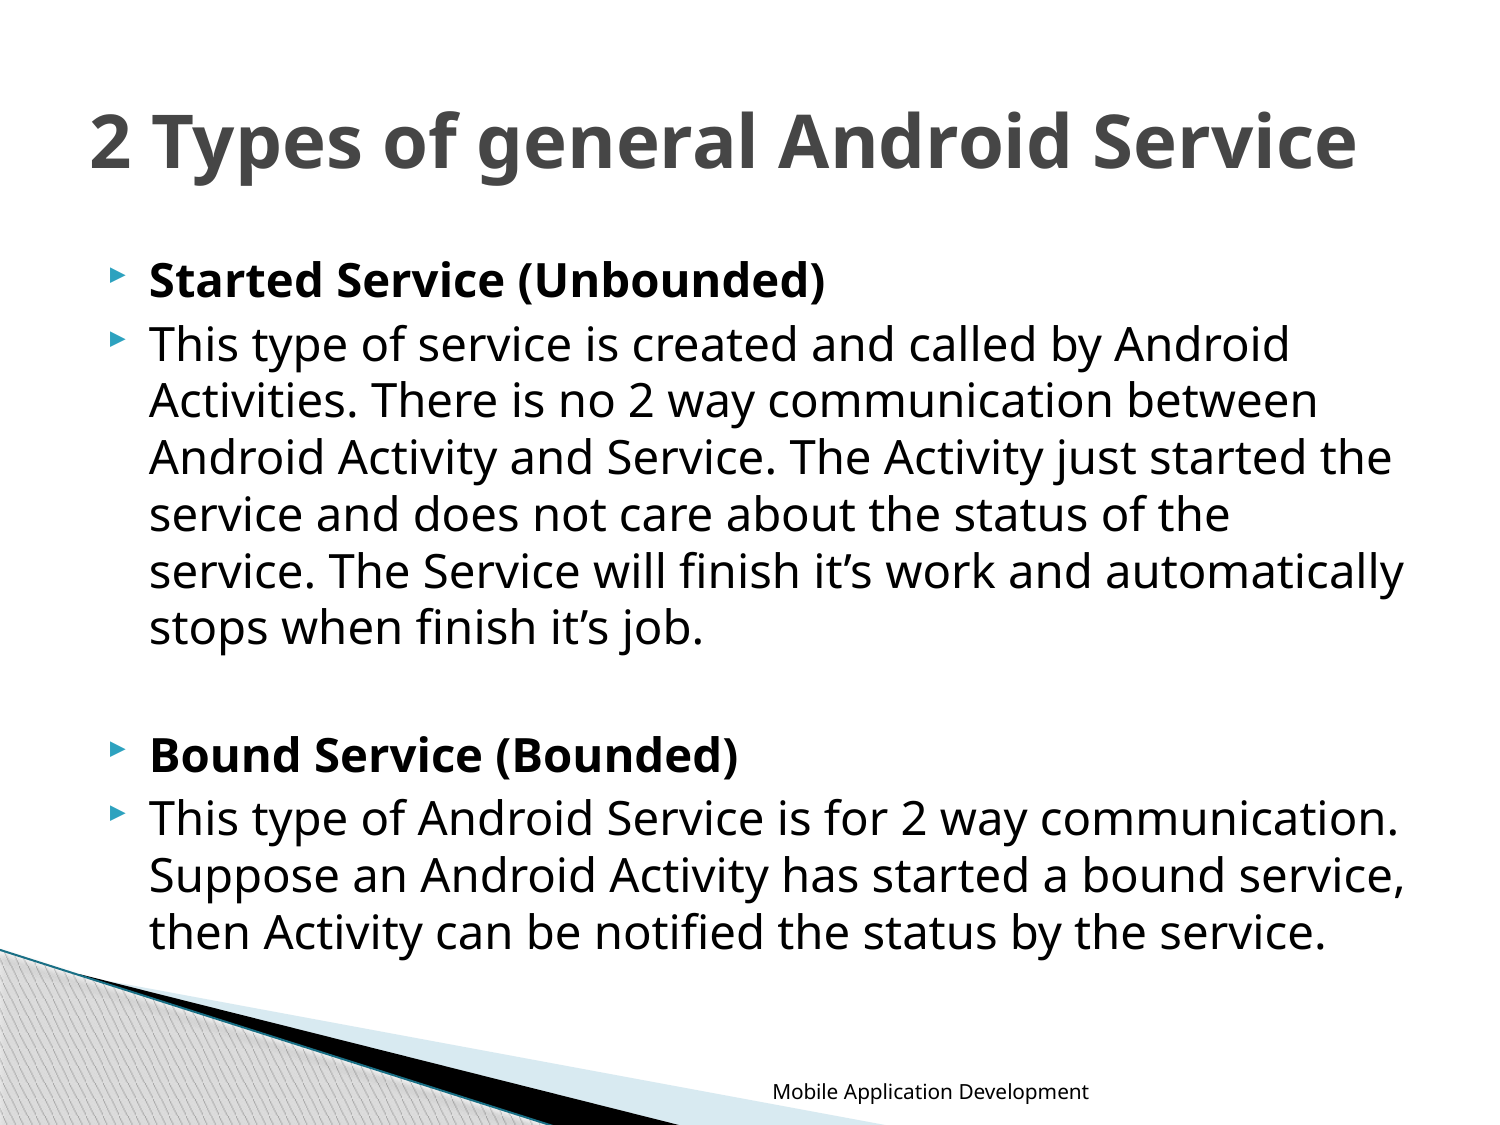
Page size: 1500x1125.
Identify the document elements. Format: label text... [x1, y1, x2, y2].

list Started Service (Unbounded) This type of service is created and called by Android Activities. There is no 2 way communication between Android Activity and Service. The Activity just started the service and does not care about the status of the service. The Service will finish it’s work and automatically stops when finish it’s job. Bound Service (Bounded) This type of Android Service is for 2 way communication. Suppose an Android Activity has started a bound service, then Activity can be notified the status by the service. [75, 243, 1425, 986]
title 2 Types of general Android Service [75, 45, 1425, 233]
footer Mobile Application Development [718, 1051, 1105, 1112]
